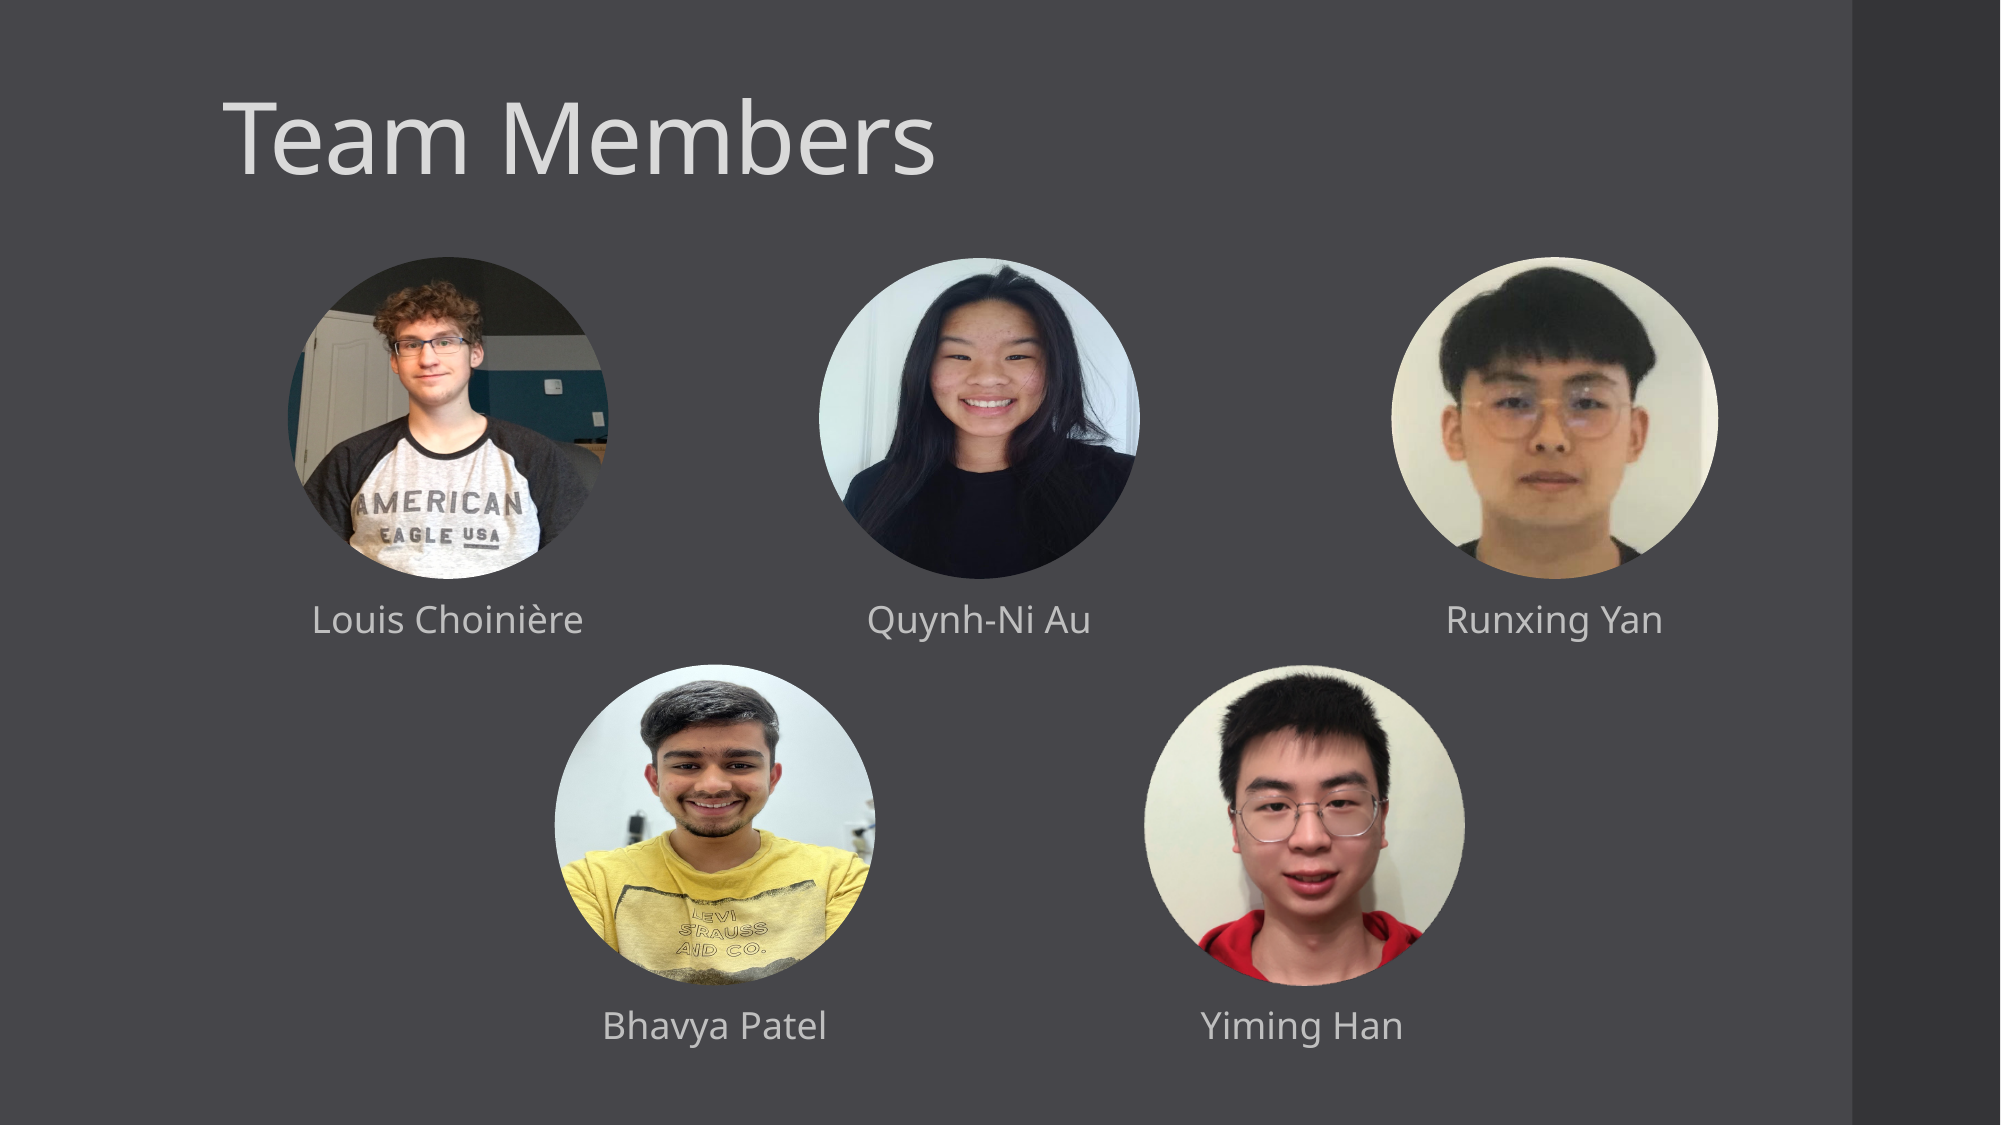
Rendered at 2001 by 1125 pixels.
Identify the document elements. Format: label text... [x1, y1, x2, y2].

text_box Yiming Han [1185, 995, 1420, 1055]
picture [1142, 663, 1465, 986]
text_box Quynh-Ni Au [851, 589, 1107, 649]
title Team Members [206, 85, 1752, 217]
picture [554, 664, 876, 986]
text_box Runxing Yan [1430, 592, 1680, 649]
text_box Louis Choinière [296, 589, 600, 649]
picture [1391, 254, 1719, 582]
picture [287, 256, 609, 580]
text_box Bhavya Patel [587, 994, 843, 1055]
picture [818, 257, 1141, 580]
